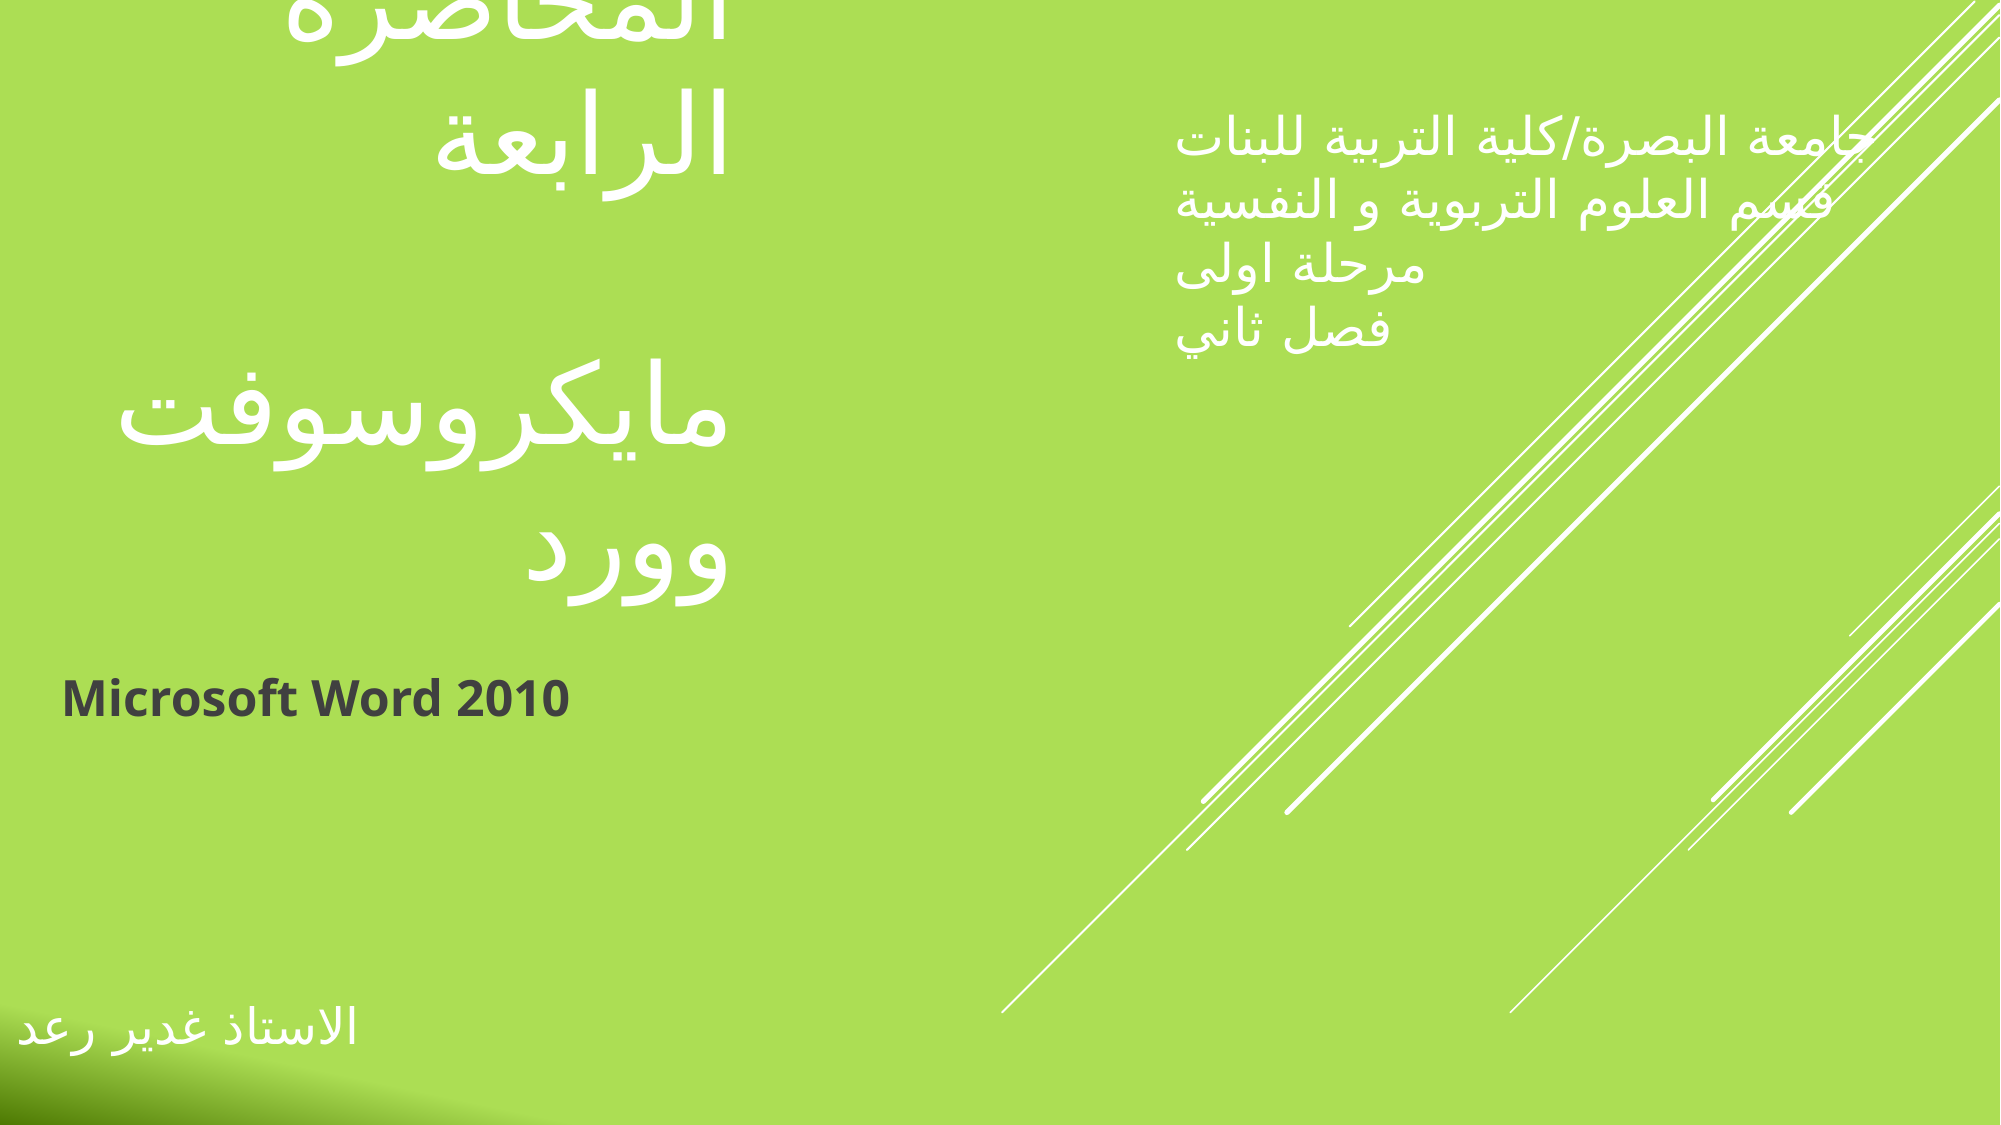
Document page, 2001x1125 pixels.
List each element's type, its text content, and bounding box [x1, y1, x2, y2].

text_box Microsoft Word 2010 [0, 659, 665, 735]
title المحاضرة الرابعة مايكروسوفت وورد [0, 307, 750, 610]
text_box جامعة البصرة/كلية التربية للبنات قسم العلوم التربوية و النفسية مرحلة اولى فصل ثاني [1159, 27, 1903, 365]
subtitle الاستاذ غدير رعد [0, 951, 375, 1125]
